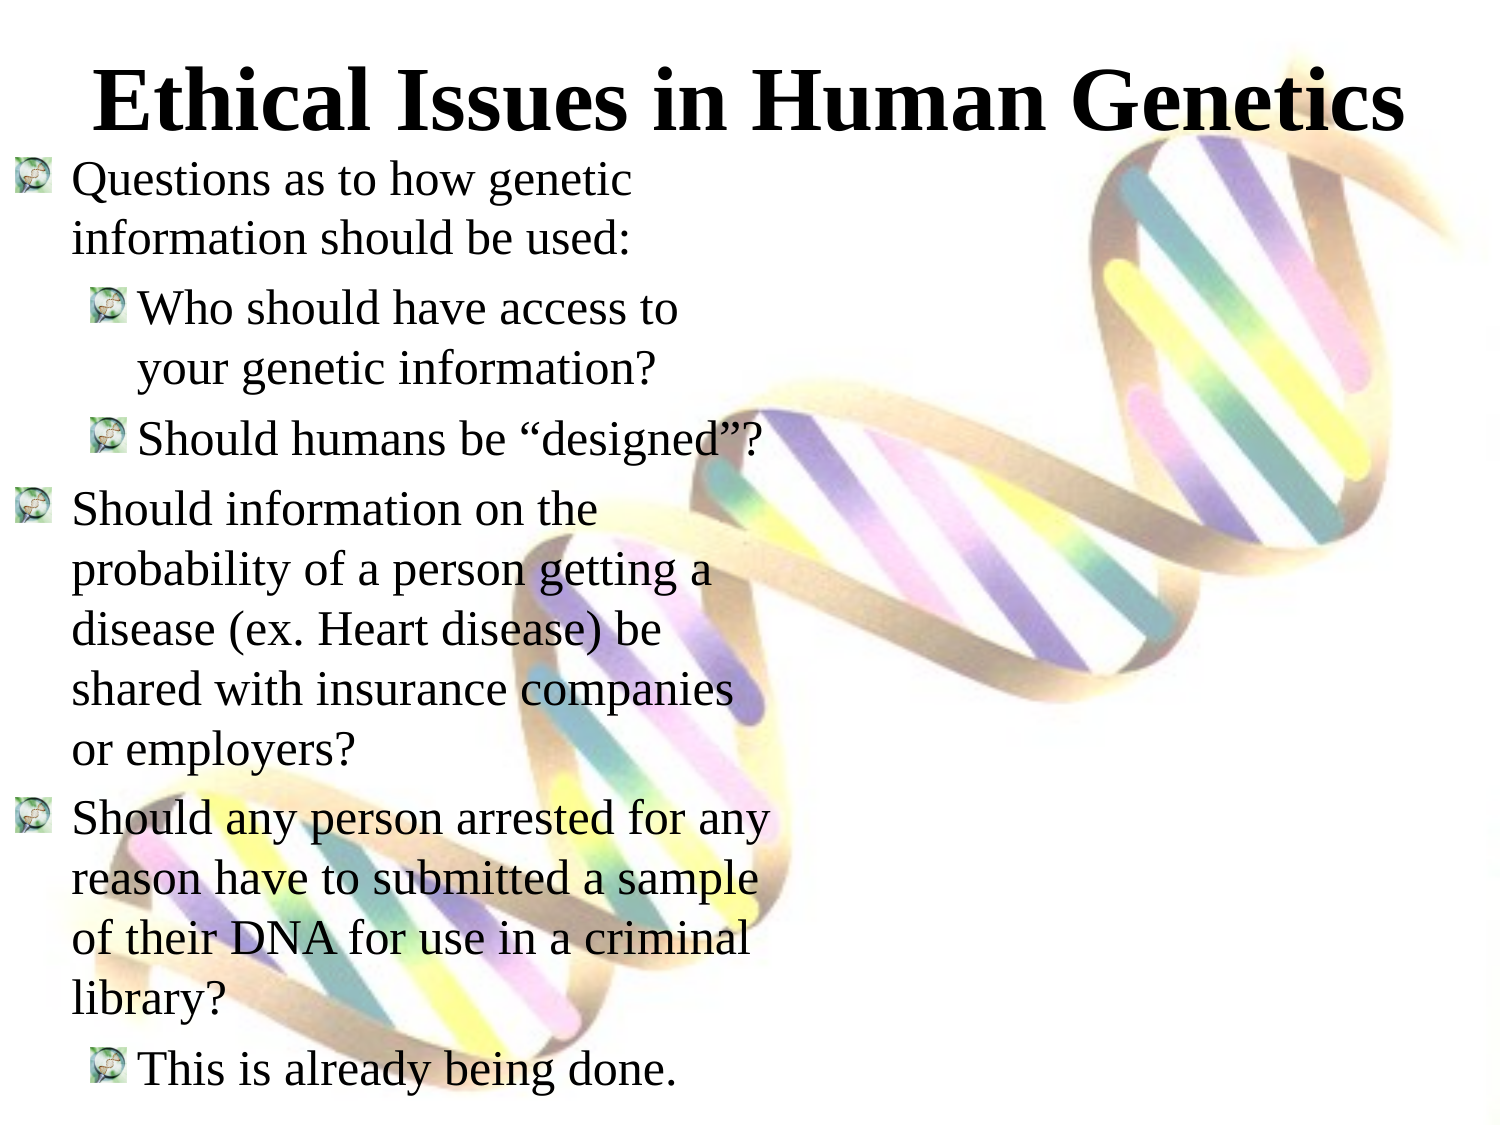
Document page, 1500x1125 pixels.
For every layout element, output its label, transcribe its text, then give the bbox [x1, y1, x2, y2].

picture [15, 157, 52, 193]
list Questions as to how genetic information should be used: Who should have access to your genetic information? Should humans be “designed”? Should information on the probability of a person getting a disease (ex. Heart disease) be shared with insurance companies or employers? Should any person arrested for any reason have to submitted a sample of their DNA for use in a criminal library? This is already being done. [0, 137, 788, 1125]
picture [90, 1047, 127, 1083]
picture [90, 417, 127, 453]
picture [15, 487, 52, 523]
picture [90, 287, 127, 323]
title Ethical Issues in Human Genetics [75, 0, 1425, 188]
picture [15, 797, 52, 833]
